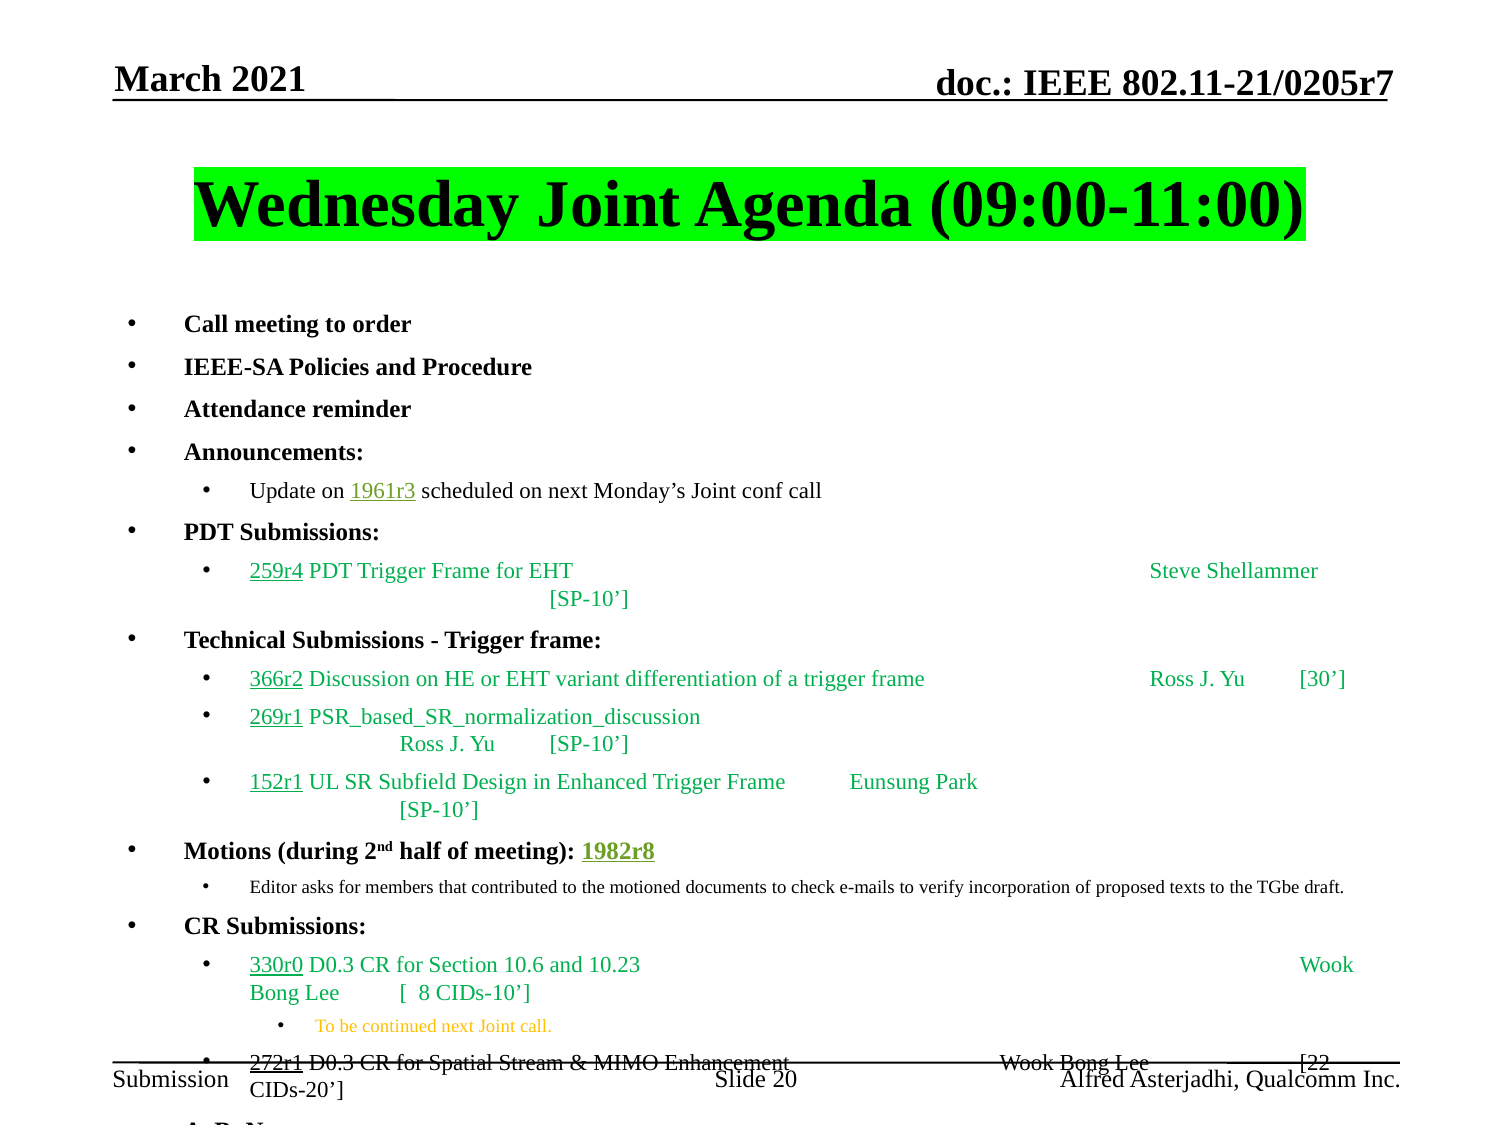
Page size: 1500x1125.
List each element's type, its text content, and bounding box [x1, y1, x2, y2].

list Call meeting to order IEEE-SA Policies and Procedure Attendance reminder Announcements: Update on 1961r3 scheduled on next Monday’s Joint conf call PDT Submissions: 259r4 PDT Trigger Frame for EHT Steve Shellammer [SP-10’] Technical Submissions - Trigger frame: 366r2 Discussion on HE or EHT variant differentiation of a trigger frame Ross J. Yu [30’] 269r1 PSR_based_SR_normalization_discussion Ross J. Yu [SP-10’] 152r1 UL SR Subfield Design in Enhanced Trigger Frame Eunsung Park [SP-10’] Motions (during 2nd half of meeting): 1982r8 Editor asks for members that contributed to the motioned documents to check e-mails to verify incorporation of proposed texts to the TGbe draft. CR Submissions: 330r0 D0.3 CR for Section 10.6 and 10.23 Wook Bong Lee [ 8 CIDs-10’] To be continued next Joint call. 272r1 D0.3 CR for Spatial Stream & MIMO Enhancement Wook Bong Lee [22 CIDs-20’] AoB: None. Recess [112, 299, 1388, 1063]
footer Alfred Asterjadhi, Qualcomm Inc. [878, 1061, 1402, 1093]
title Wednesday Joint Agenda (09:00-11:00) [112, 112, 1388, 288]
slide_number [114, 54, 423, 100]
slide_number Slide 20 [712, 1061, 800, 1123]
